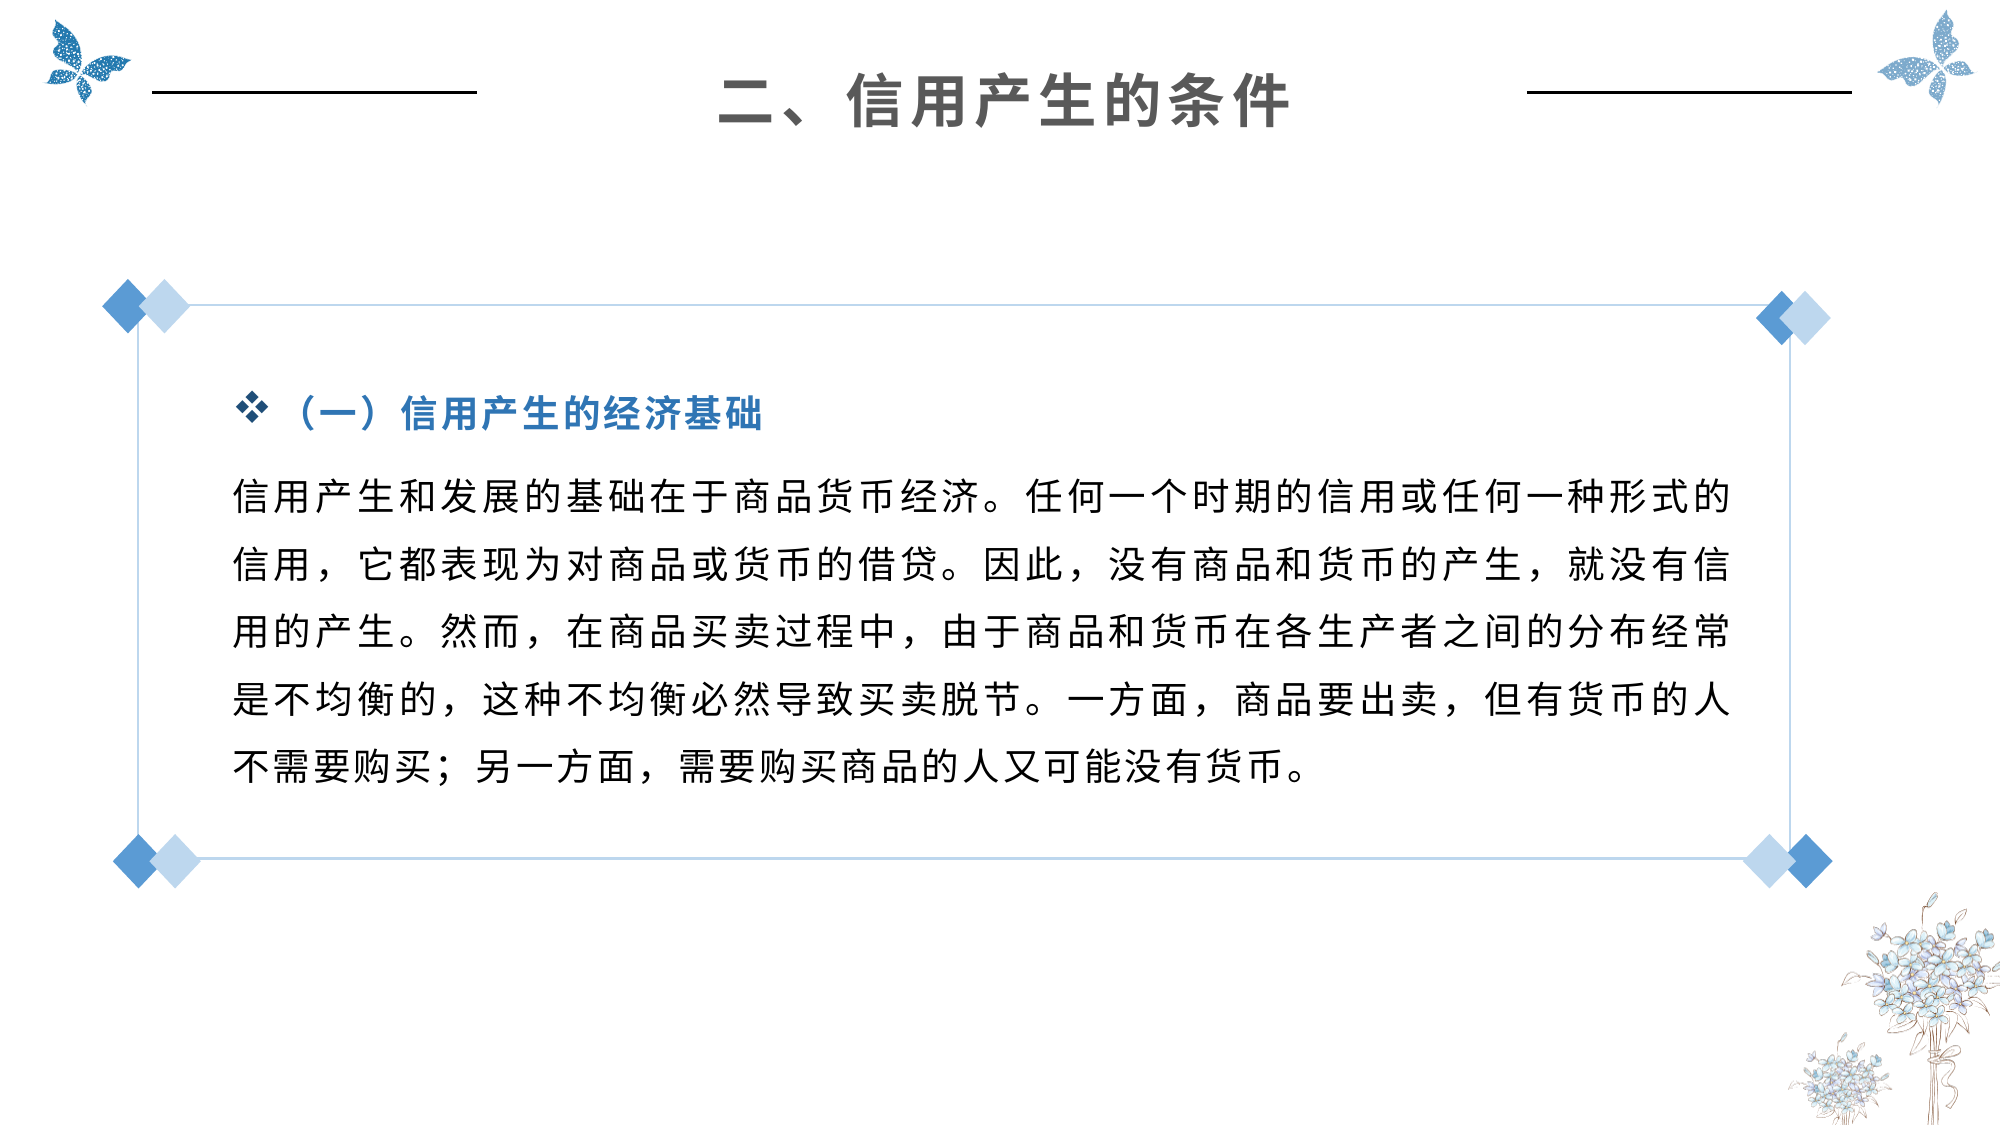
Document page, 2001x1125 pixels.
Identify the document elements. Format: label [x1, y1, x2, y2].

picture [1788, 892, 2000, 1125]
text_box [102, 278, 1833, 889]
text_box [151, 55, 1852, 142]
